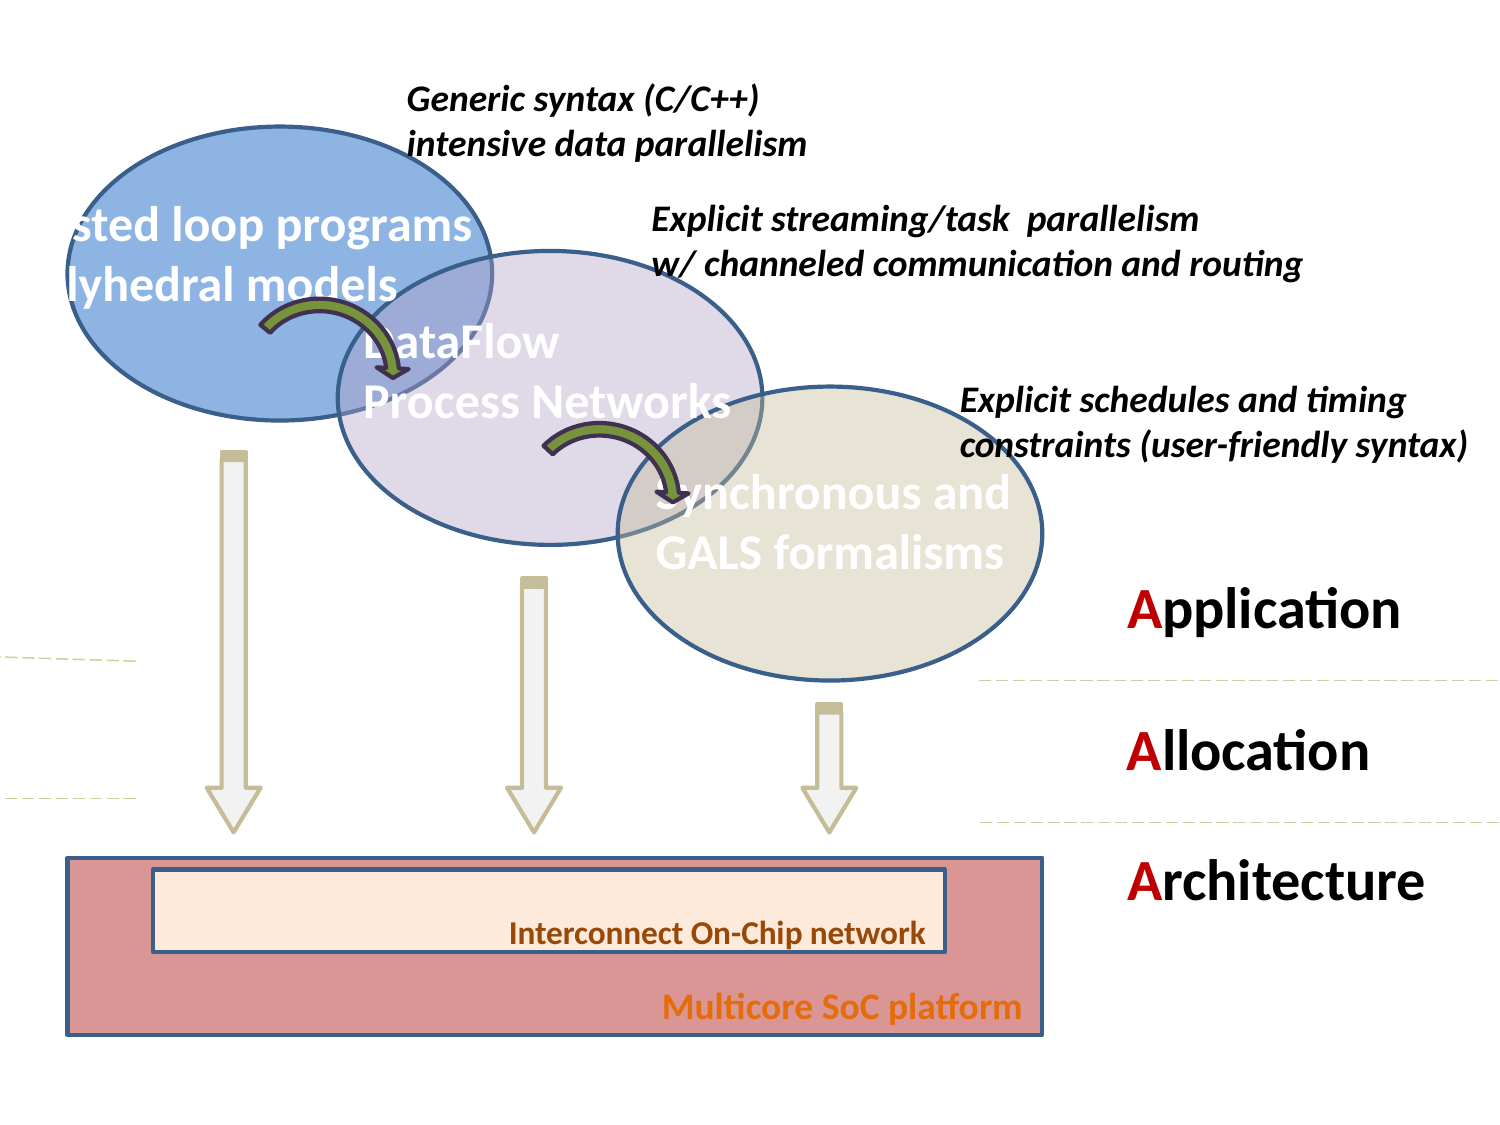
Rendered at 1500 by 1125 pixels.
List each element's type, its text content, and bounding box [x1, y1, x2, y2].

text_box Architecture [1112, 834, 1442, 919]
text_box [151, 867, 947, 954]
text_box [0, 656, 136, 662]
text_box [204, 688, 263, 835]
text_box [17, 66, 1465, 681]
text_box [505, 688, 563, 835]
text_box Allocation [1112, 704, 1386, 789]
text_box [800, 702, 859, 835]
text_box Multicore SoC platform [647, 974, 1057, 1035]
text_box [65, 856, 1044, 1037]
text_box Interconnect On-Chip network [494, 904, 1016, 959]
